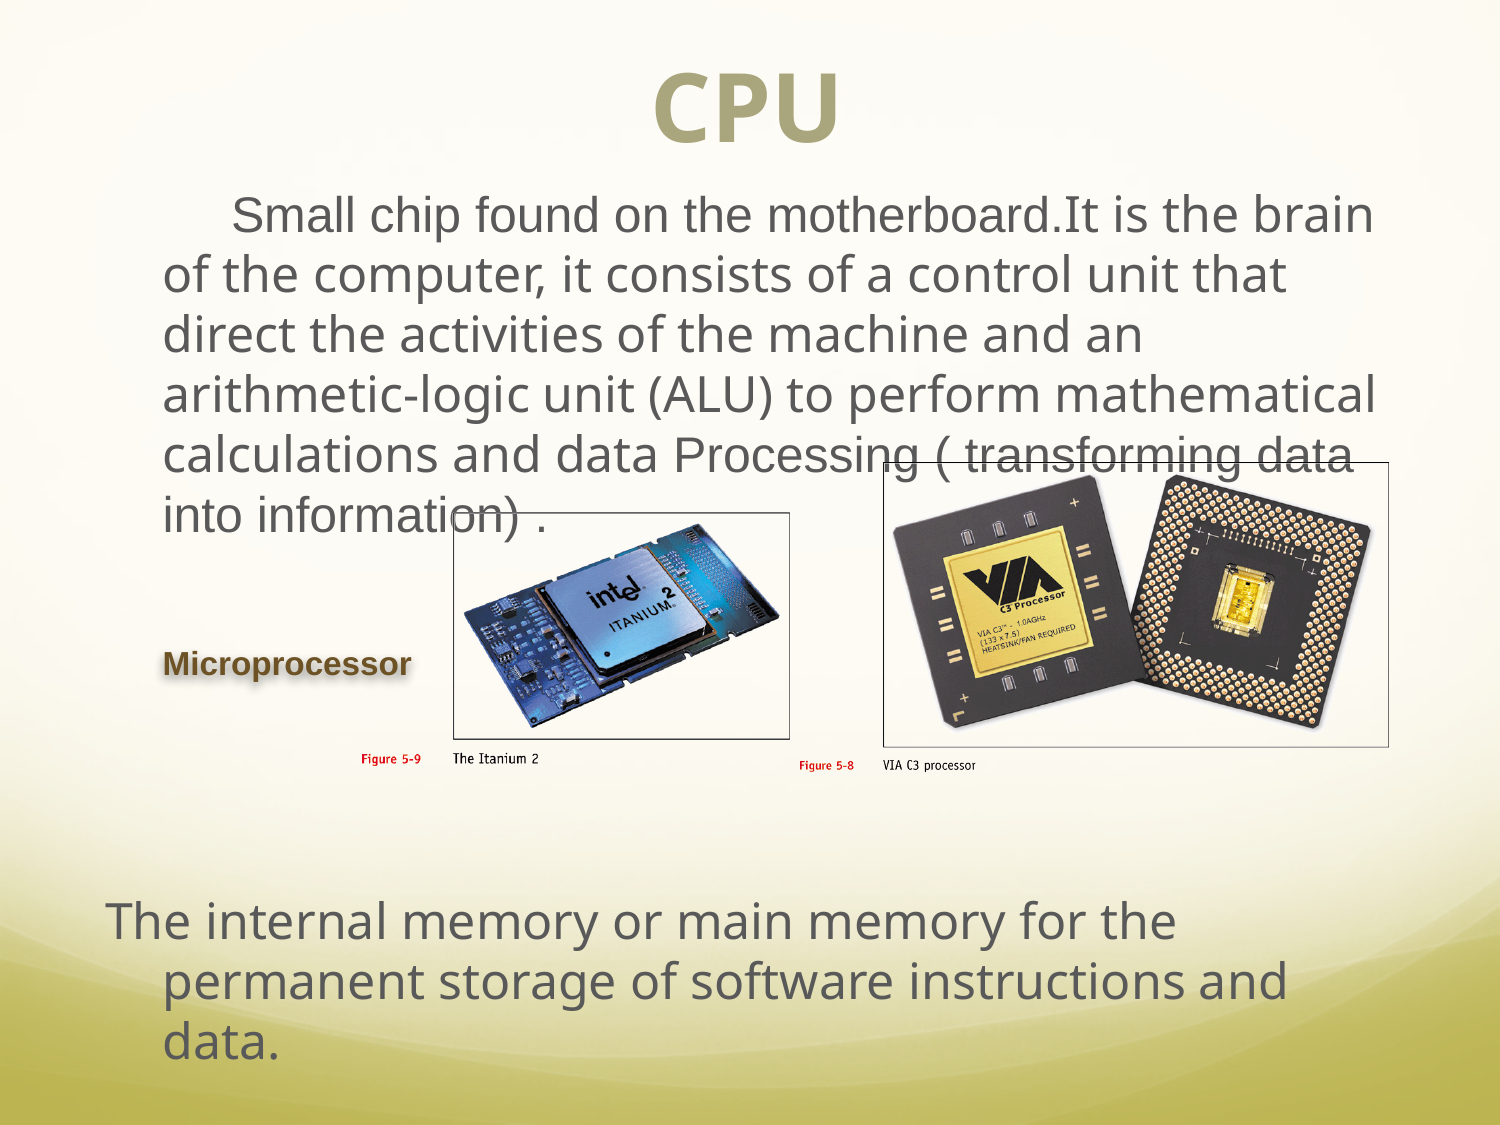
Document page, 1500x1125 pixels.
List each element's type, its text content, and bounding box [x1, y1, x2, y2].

list Small chip found on the motherboard.It is the brain of the computer, it consists of a control unit that direct the activities of the machine and an arithmetic-logic unit (ALU) to perform mathematical calculations and data Processing ( transforming data into information) . The internal memory or main memory for the permanent storage of software instructions and data. [89, 174, 1410, 1013]
picture [361, 511, 790, 766]
picture [799, 461, 1390, 772]
title CPU [87, 0, 1408, 170]
text_box Microprocessor [136, 611, 354, 713]
